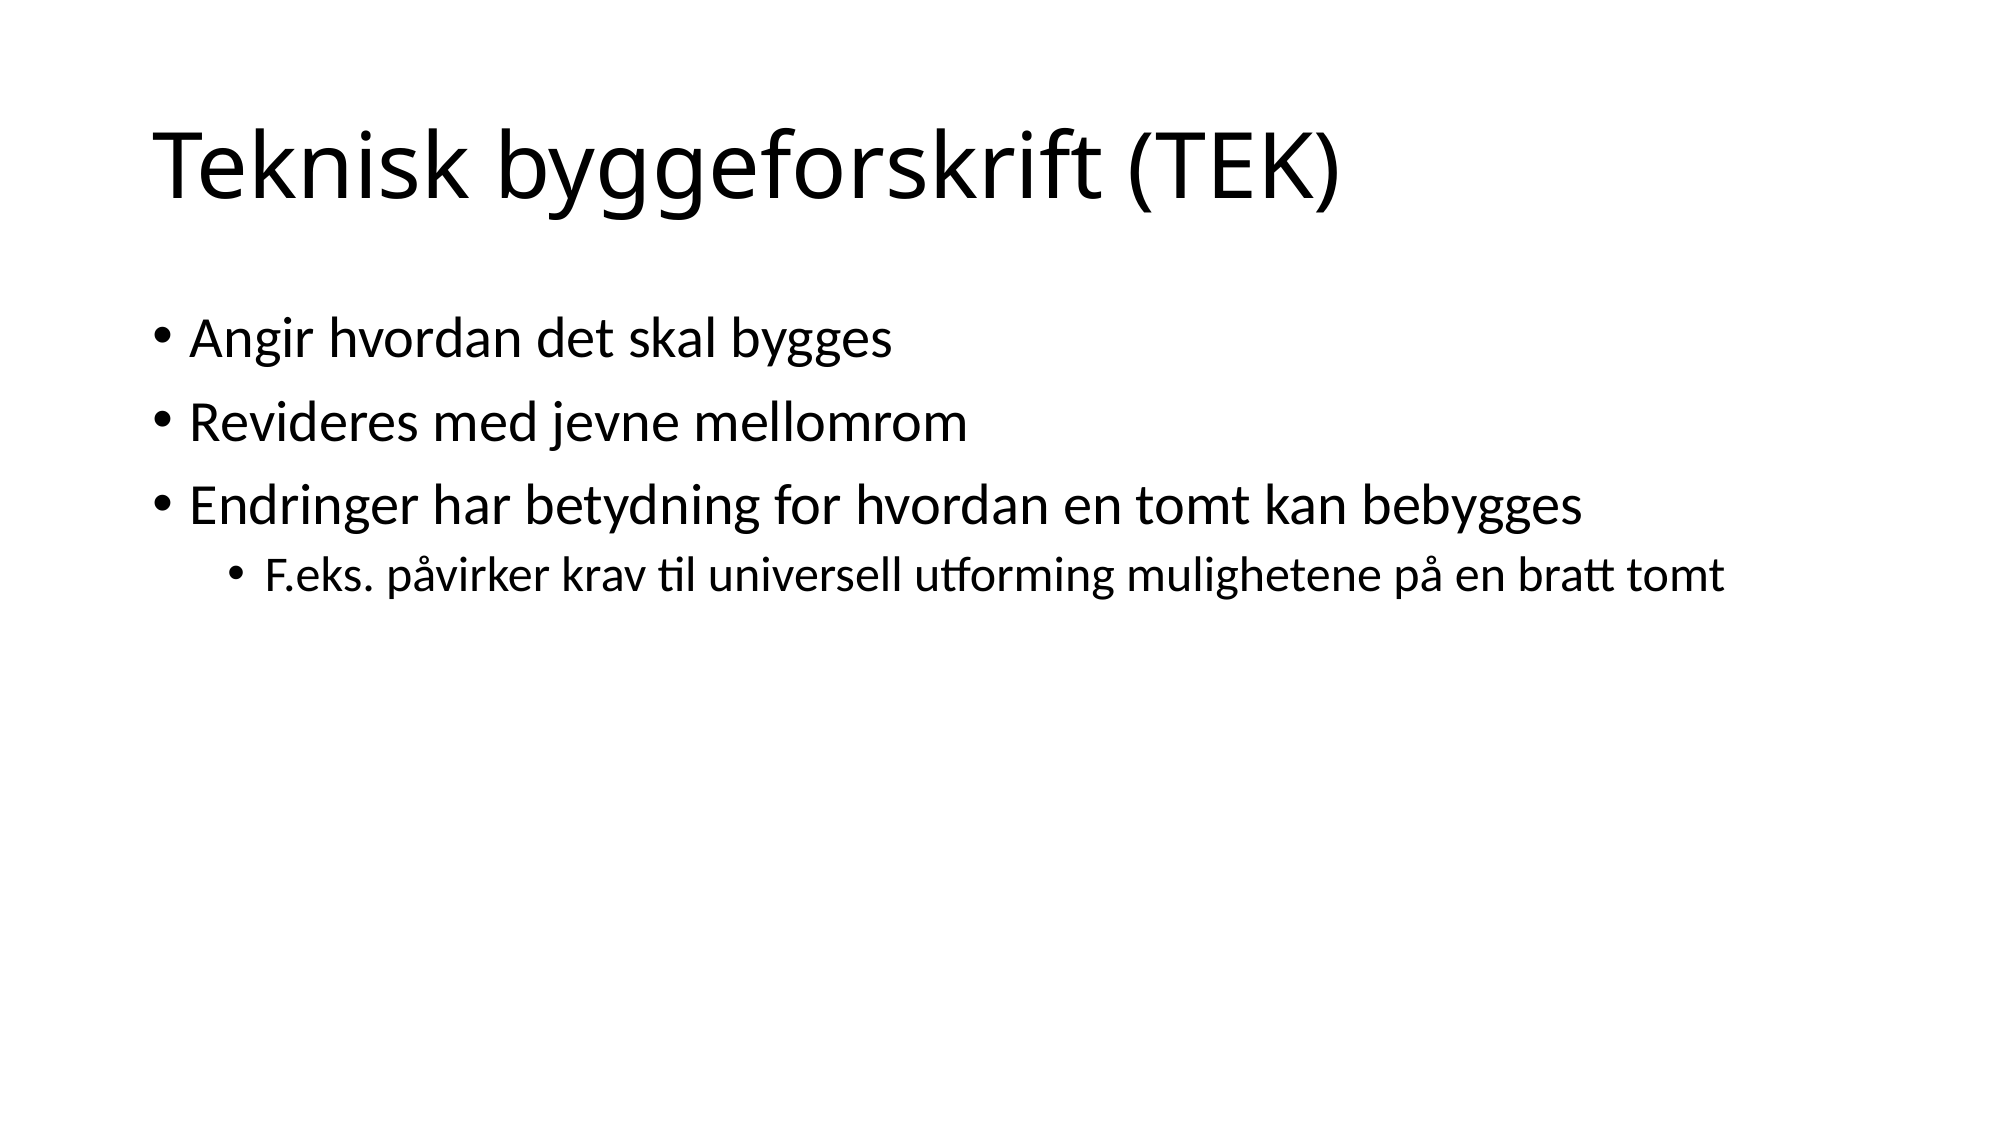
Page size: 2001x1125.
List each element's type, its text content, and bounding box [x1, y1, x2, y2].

list Angir hvordan det skal bygges Revideres med jevne mellomrom Endringer har betydning for hvordan en tomt kan bebygges F.eks. påvirker krav til universell utforming mulighetene på en bratt tomt [137, 299, 1863, 1014]
title Teknisk byggeforskrift (TEK) [137, 59, 1863, 278]
